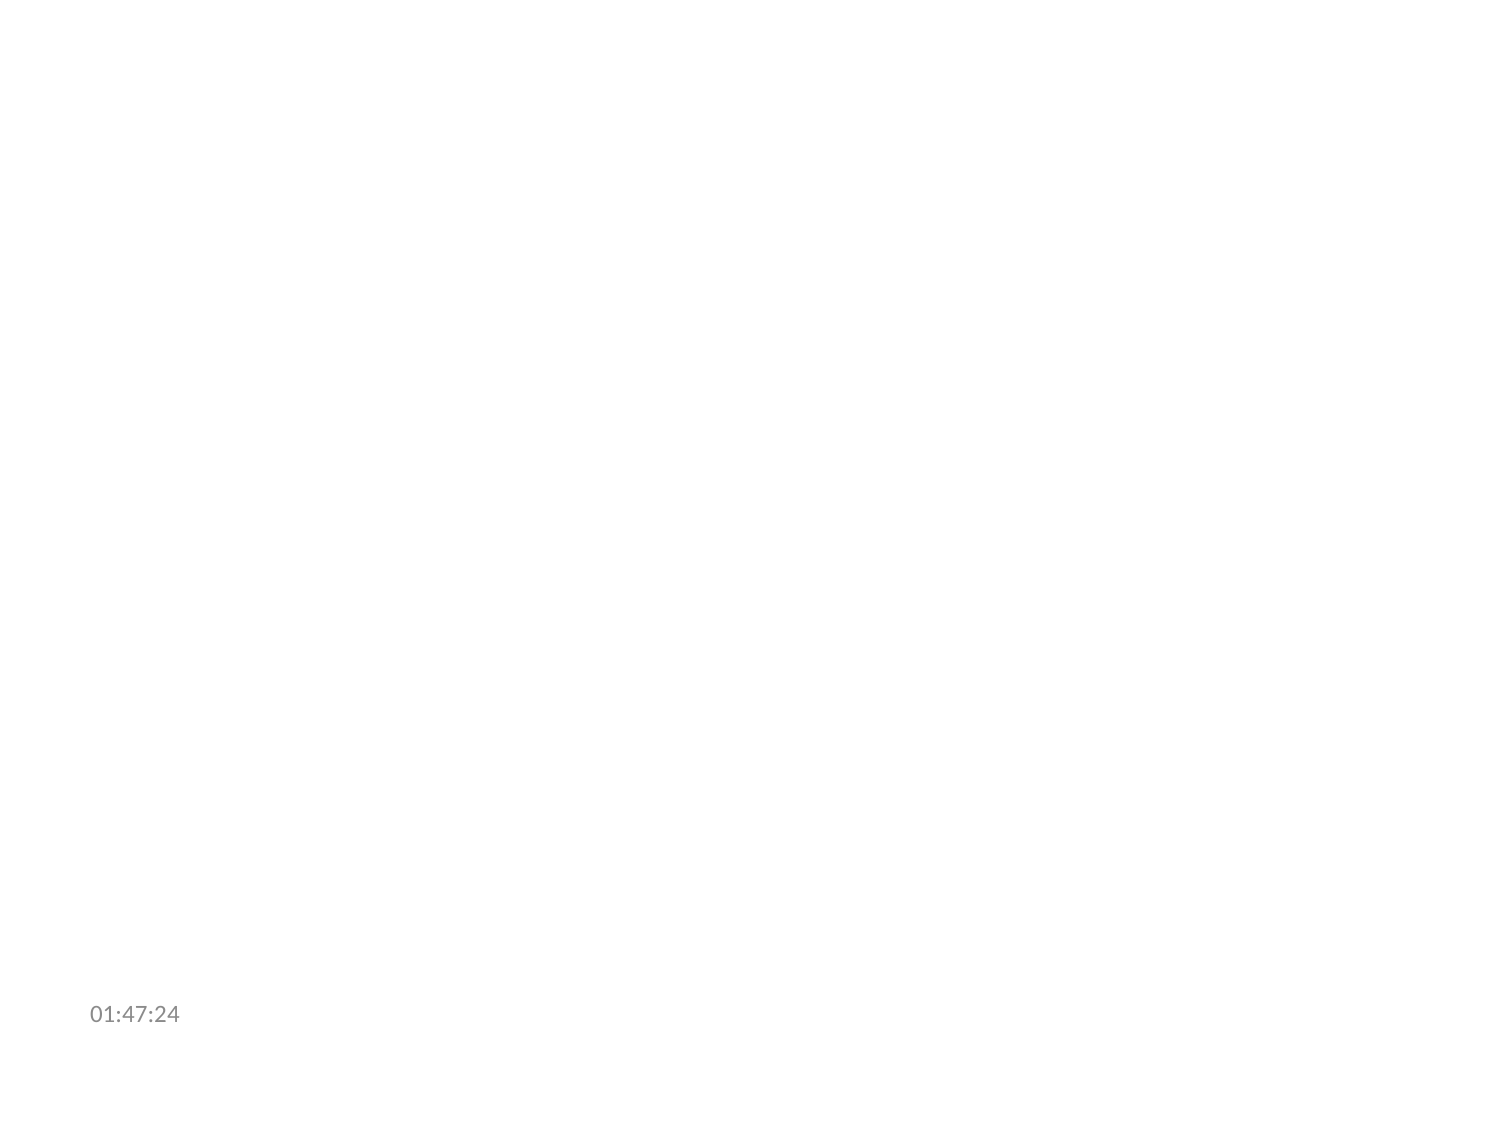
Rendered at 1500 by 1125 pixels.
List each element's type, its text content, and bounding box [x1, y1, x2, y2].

text_box 15:35:09 [75, 982, 425, 1043]
